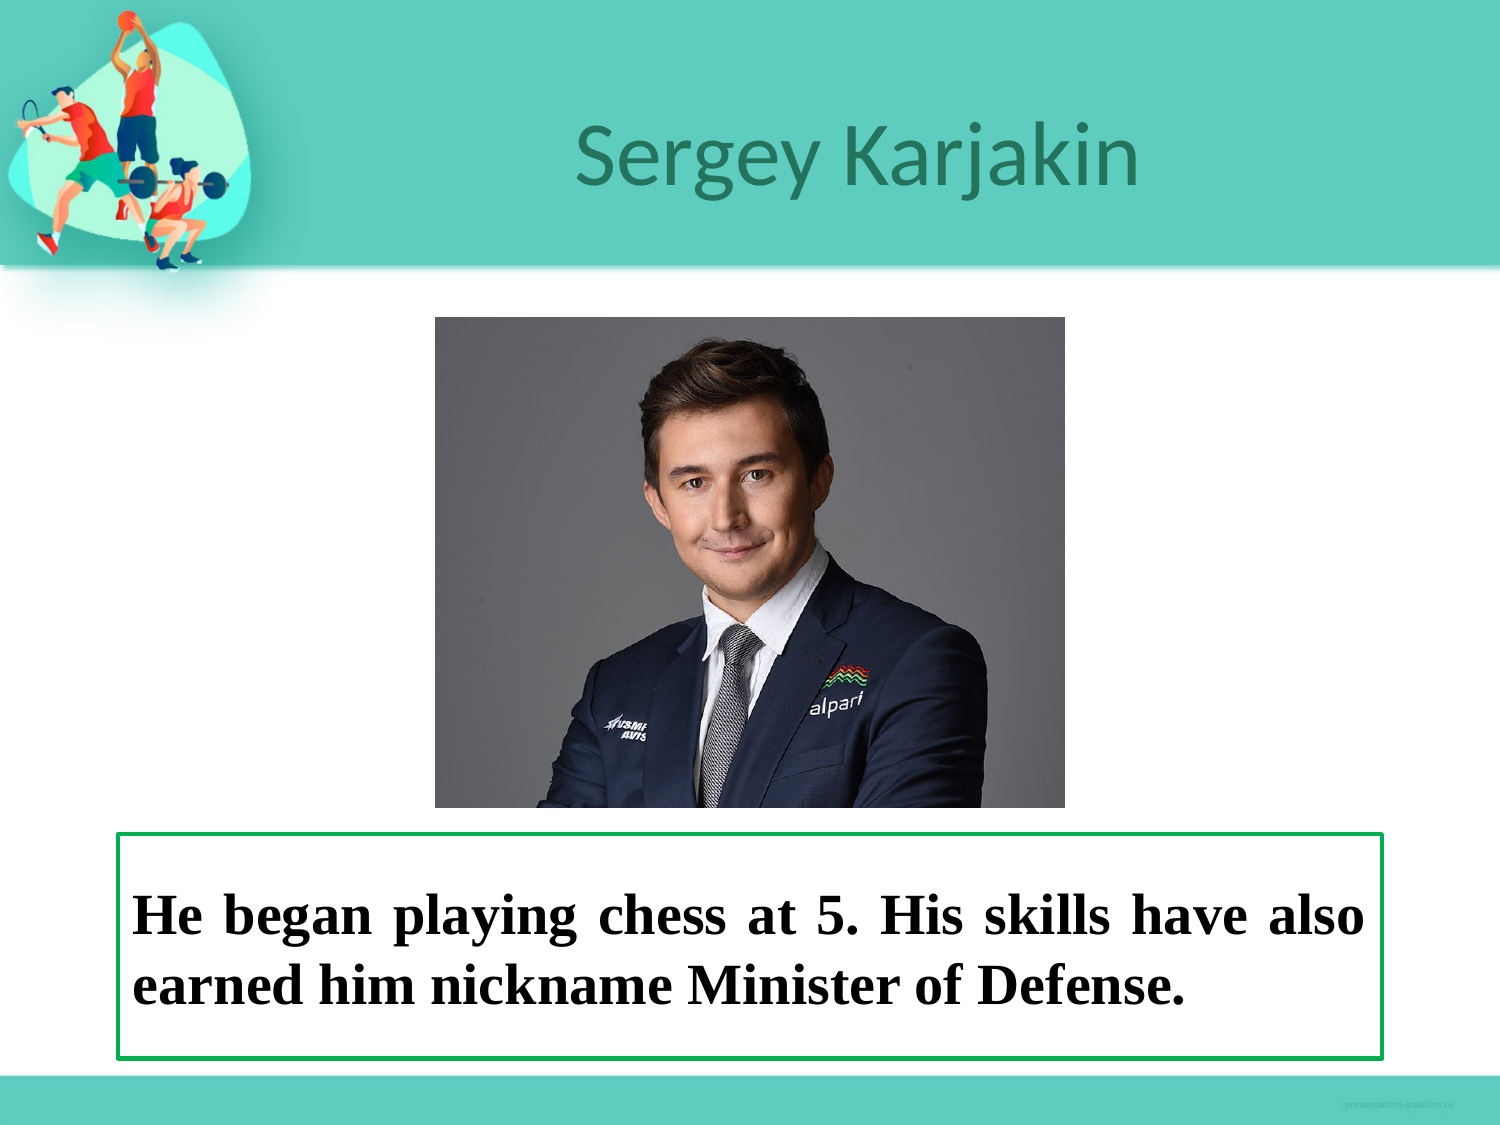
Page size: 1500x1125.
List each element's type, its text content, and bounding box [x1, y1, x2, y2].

title Sergey Karjakin [242, 54, 1475, 244]
picture [0, 0, 1500, 1125]
text_box He began playing chess at 5. His skills have also earned him nickname Minister of Defense. [116, 832, 1384, 1061]
